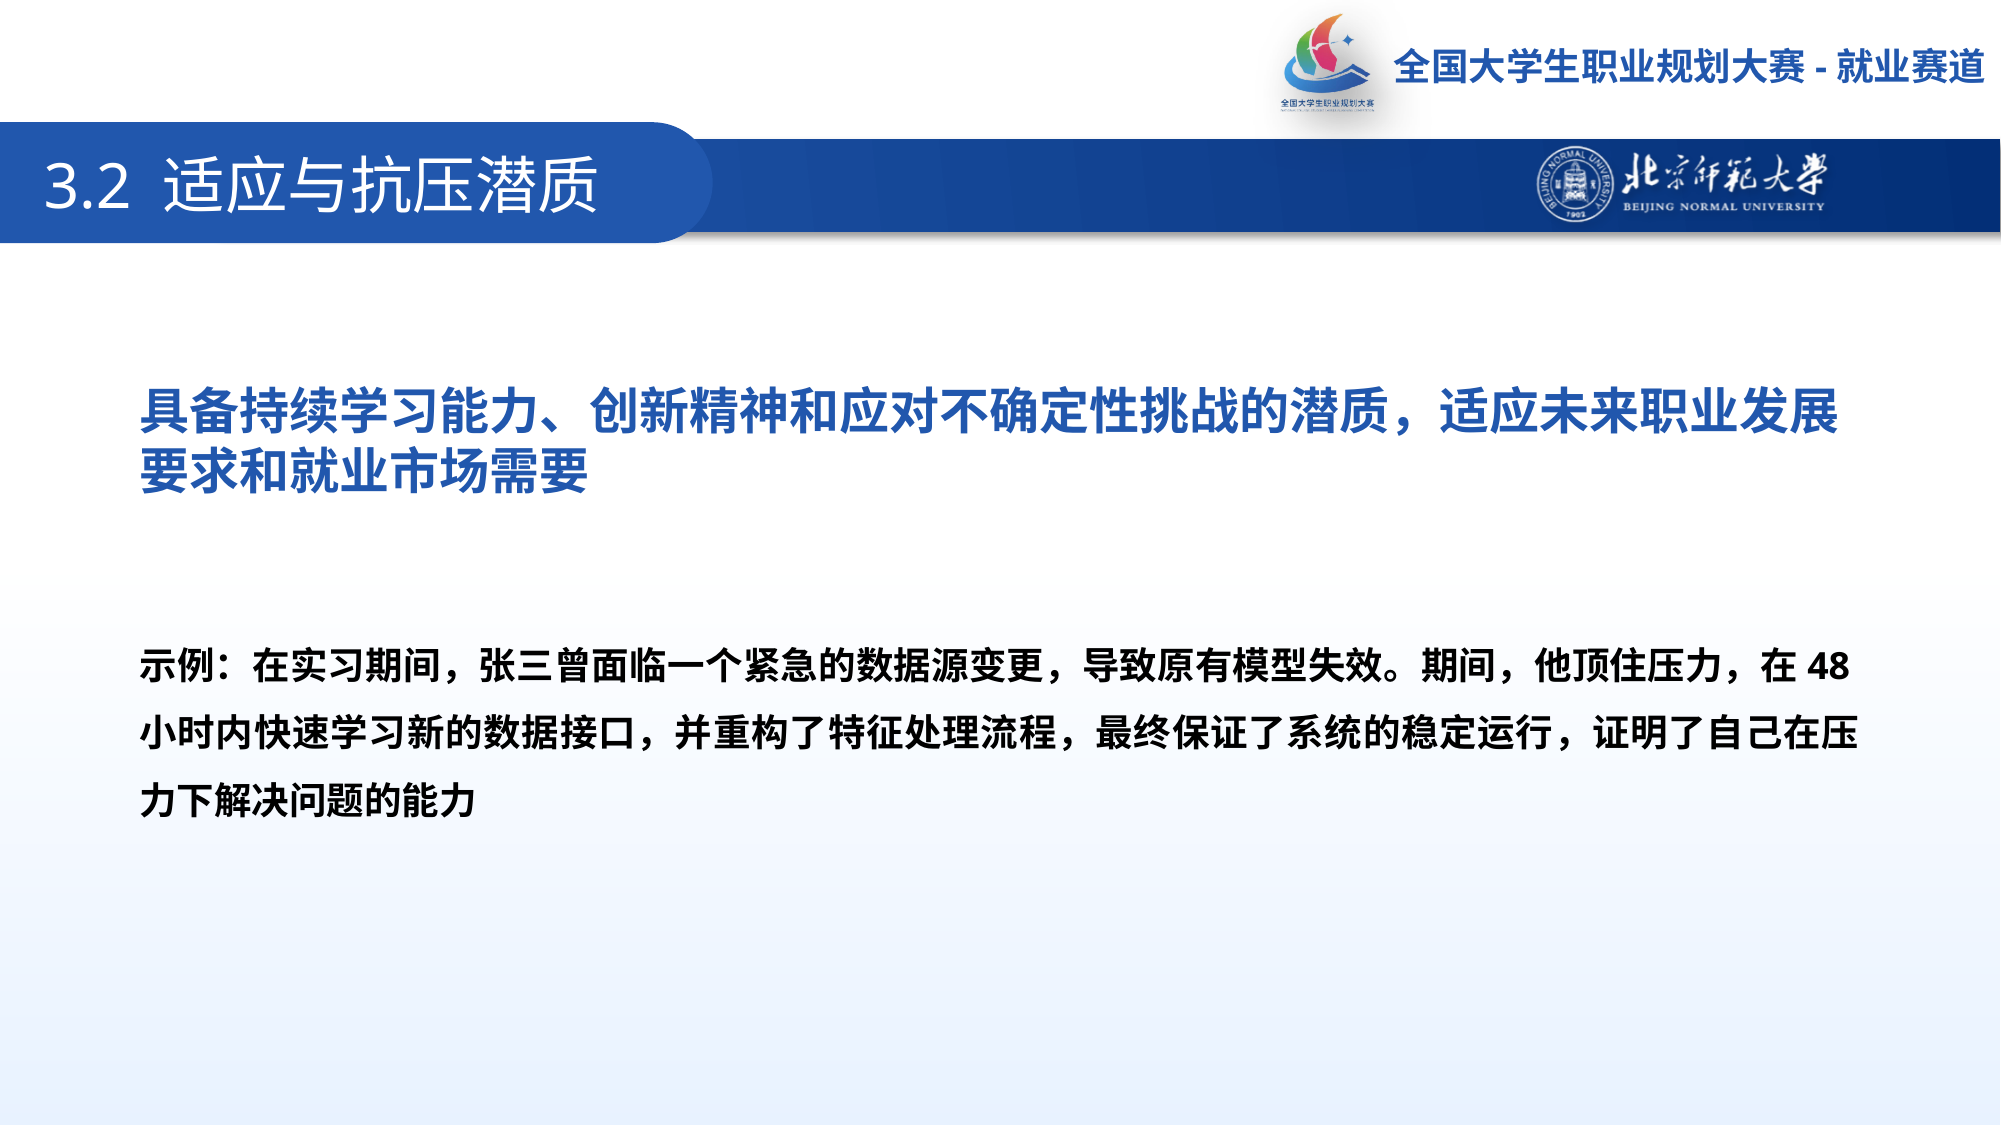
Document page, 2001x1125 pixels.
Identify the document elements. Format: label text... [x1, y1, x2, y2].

text_box 具备持续学习能力、创新精神和应对不确定性挑战的潜质，适应未来职业发展要求和就业市场需要 [124, 372, 1891, 508]
picture [1507, 124, 1873, 252]
text_box 3.2 适应与抗压潜质 [24, 138, 620, 228]
picture [1235, 8, 1419, 120]
text_box 示例：在实习期间，张三曾面临一个紧急的数据源变更，导致原有模型失效。期间，他顶住压力，在48小时内快速学习新的数据接口，并重构了特征处理流程，最终保证了系统的稳定运行，证明了自己在压力下解决问题的能力 [124, 612, 1874, 830]
